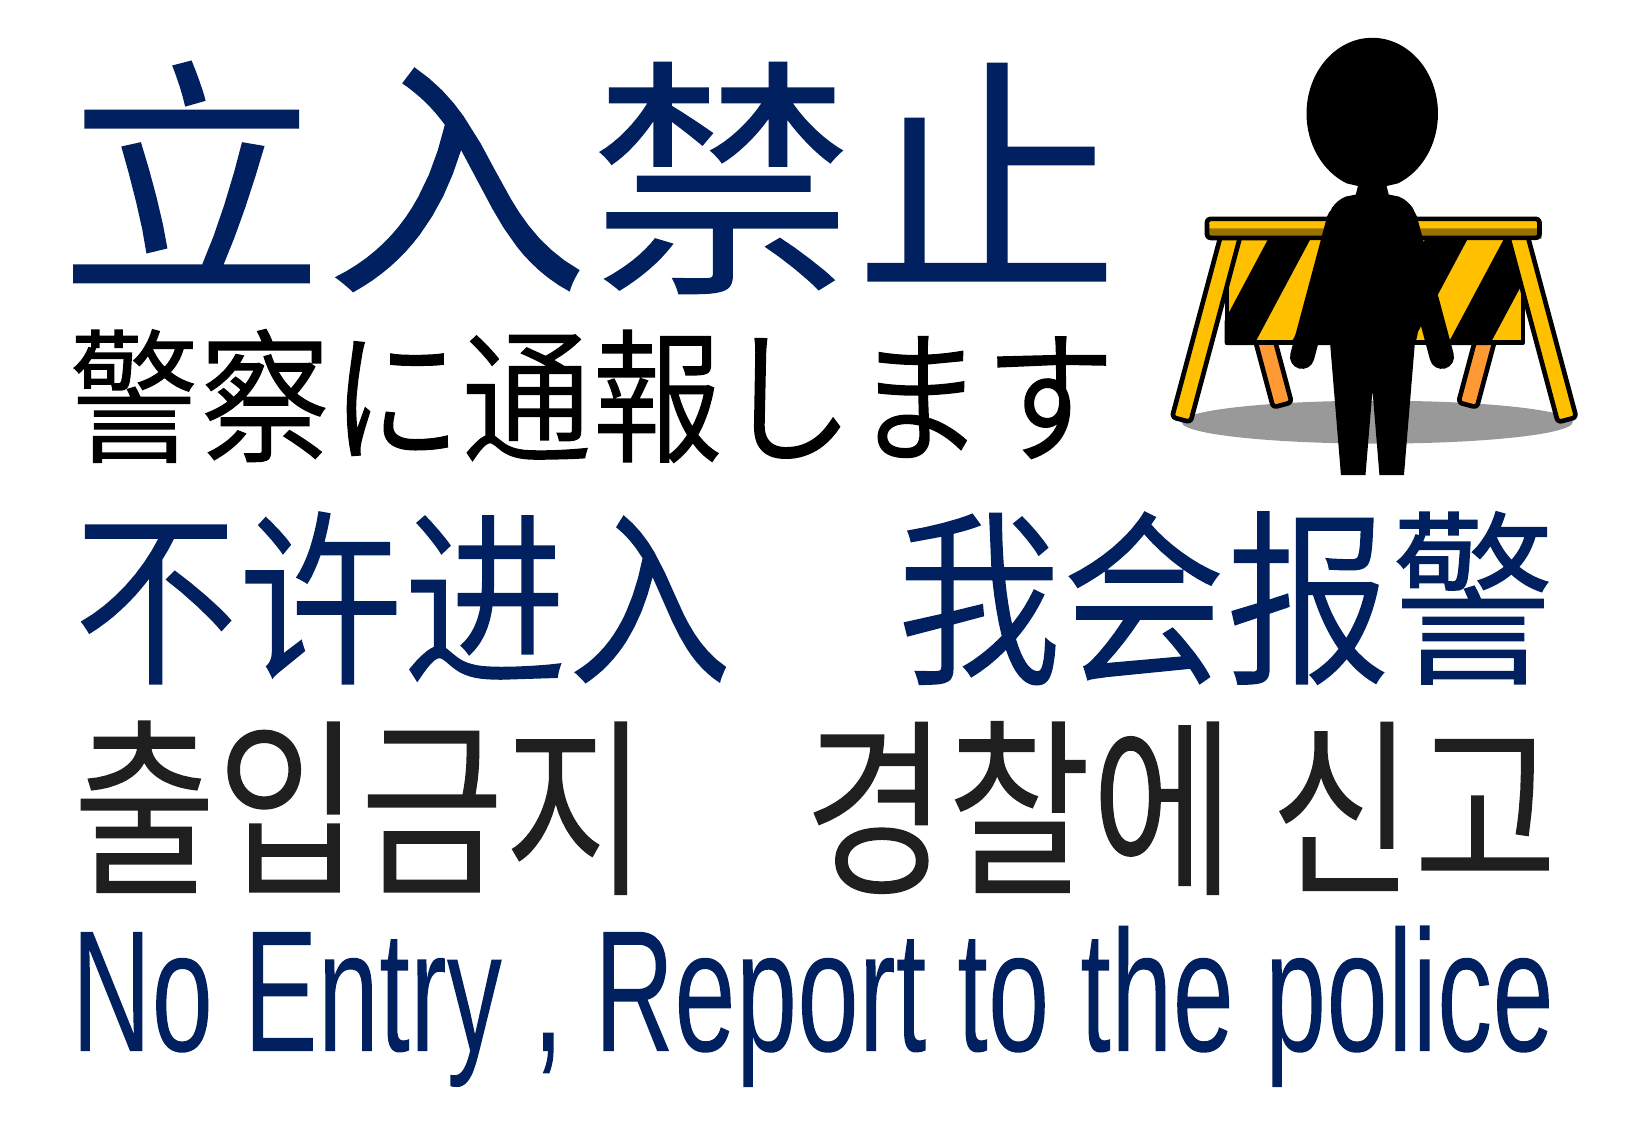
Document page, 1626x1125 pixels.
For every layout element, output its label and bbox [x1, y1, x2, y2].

text_box [1181, 37, 1574, 476]
text_box [80, 510, 1550, 1088]
text_box [72, 60, 1107, 464]
